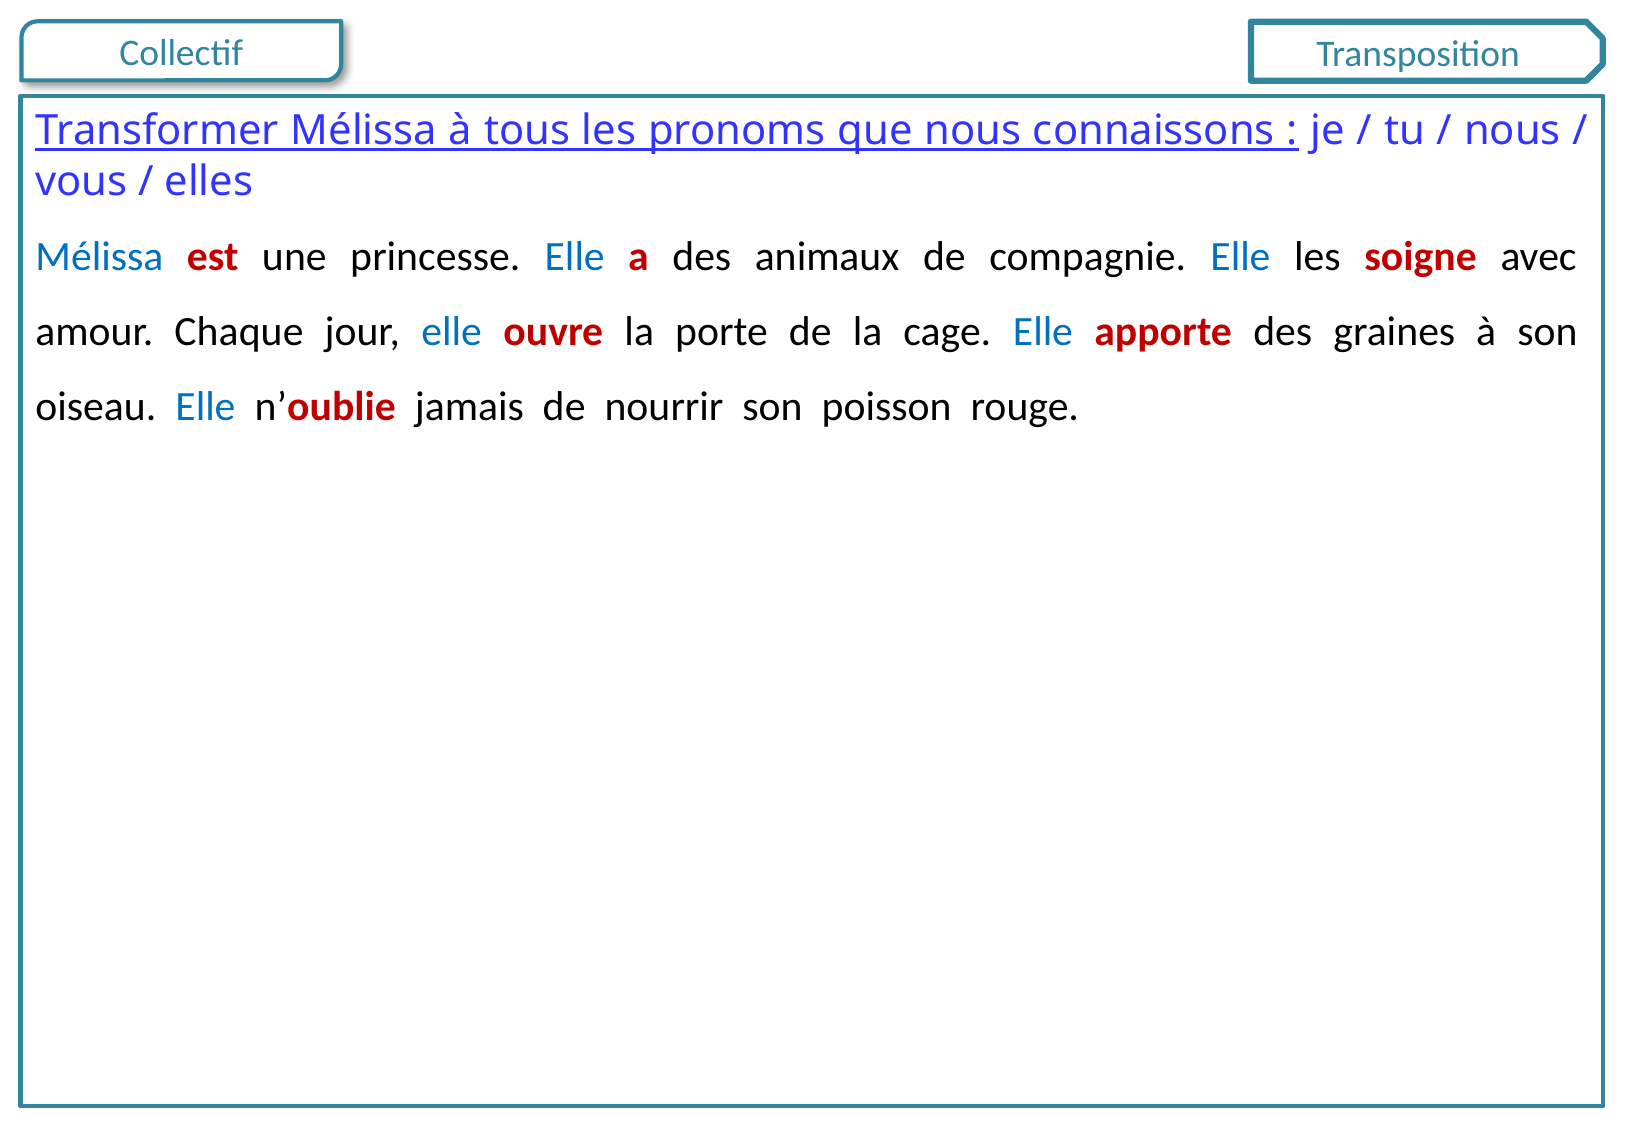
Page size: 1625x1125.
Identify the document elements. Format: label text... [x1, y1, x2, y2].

list Transposition [1251, 21, 1585, 81]
list Transformer Mélissa à tous les pronoms que nous connaissons : je / tu / nous / vous / elles Mélissa est une princesse. Elle a des animaux de compagnie. Elle les soigne avec amour. Chaque jour, elle ouvre la porte de la cage. Elle apporte des graines à son oiseau. Elle n’oublie jamais de nourrir son poisson rouge. [18, 94, 1605, 1108]
